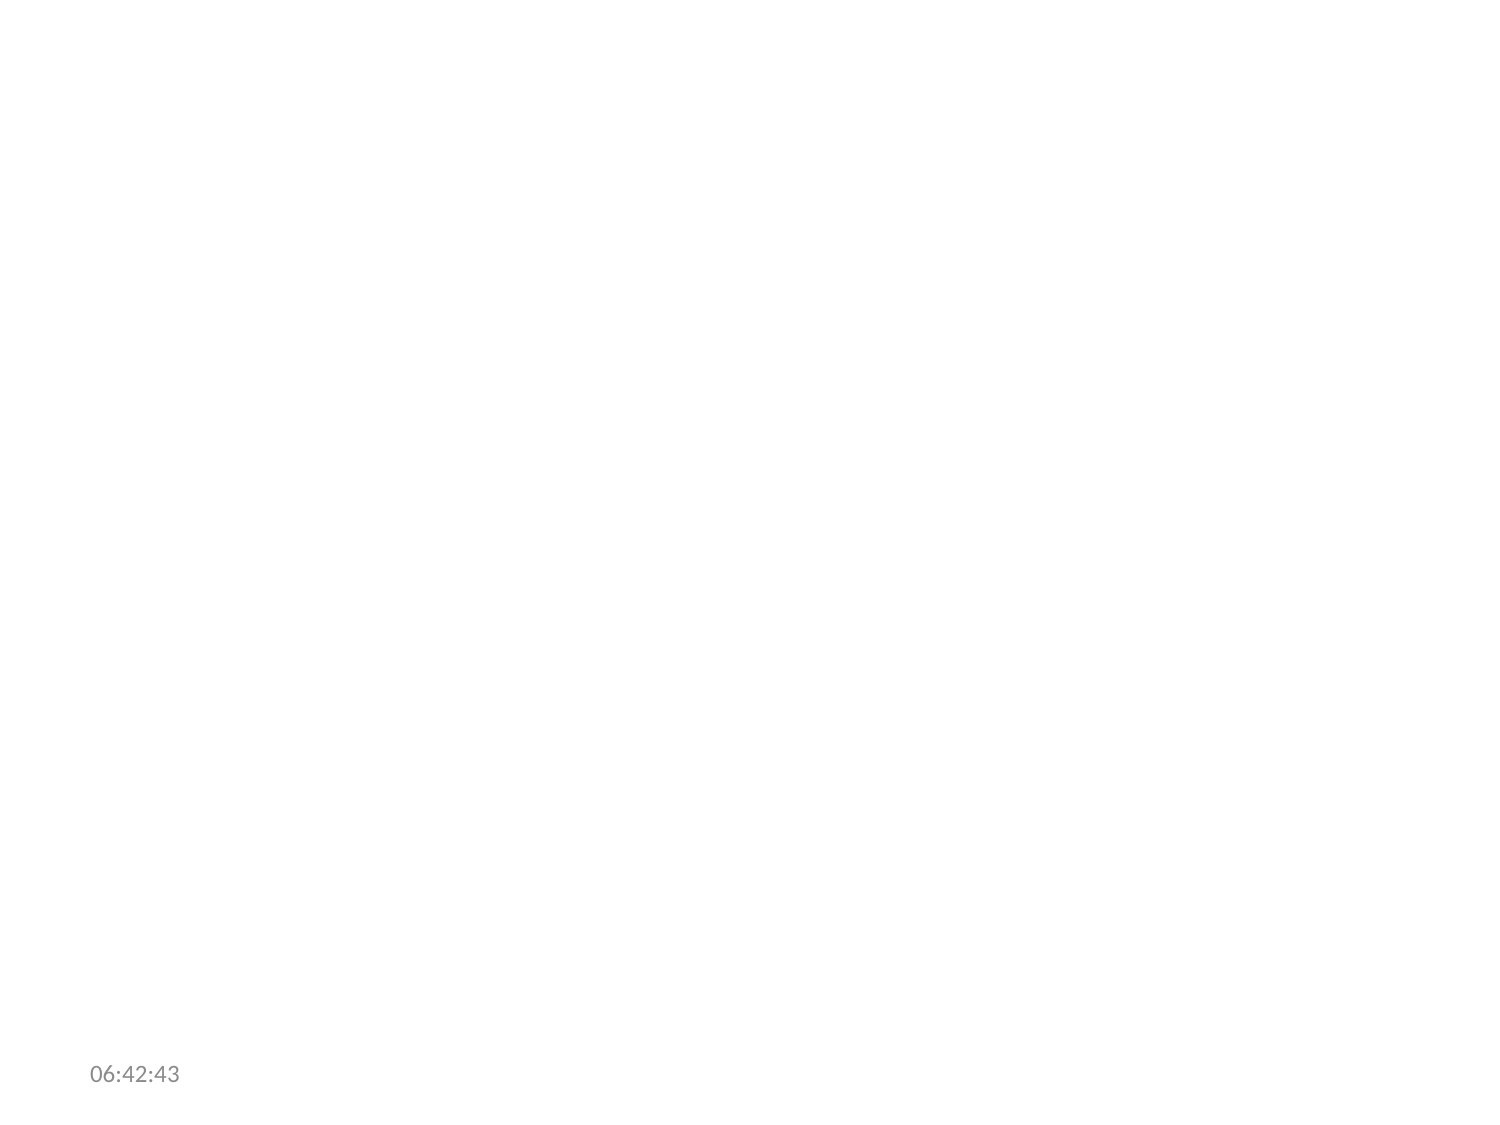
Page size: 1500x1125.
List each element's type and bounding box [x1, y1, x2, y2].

slide_number [75, 1042, 425, 1103]
